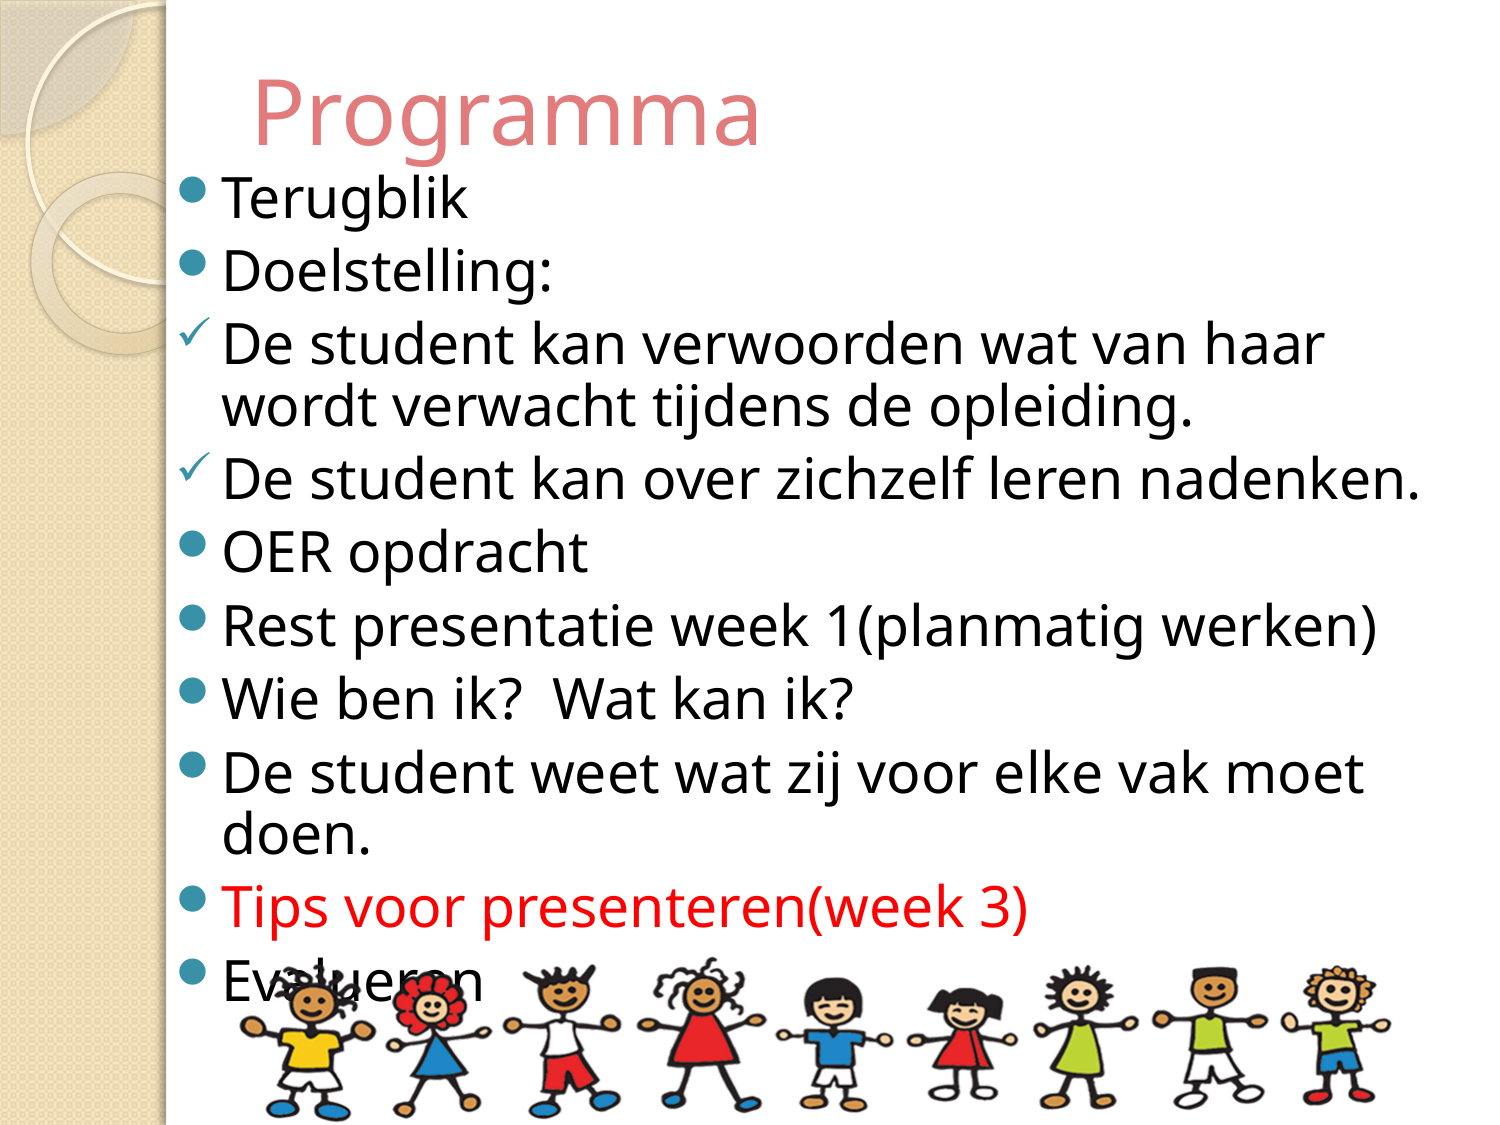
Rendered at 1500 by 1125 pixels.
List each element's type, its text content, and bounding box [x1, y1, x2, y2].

title Programma [235, 45, 1466, 160]
list Terugblik Doelstelling: De student kan verwoorden wat van haar wordt verwacht tijdens de opleiding. De student kan over zichzelf leren nadenken. OER opdracht Rest presentatie week 1(planmatig werken) Wie ben ik? Wat kan ik? De student weet wat zij voor elke vak moet doen. Tips voor presenteren(week 3) Evalueren [147, 160, 1466, 1025]
picture [229, 953, 1406, 1125]
